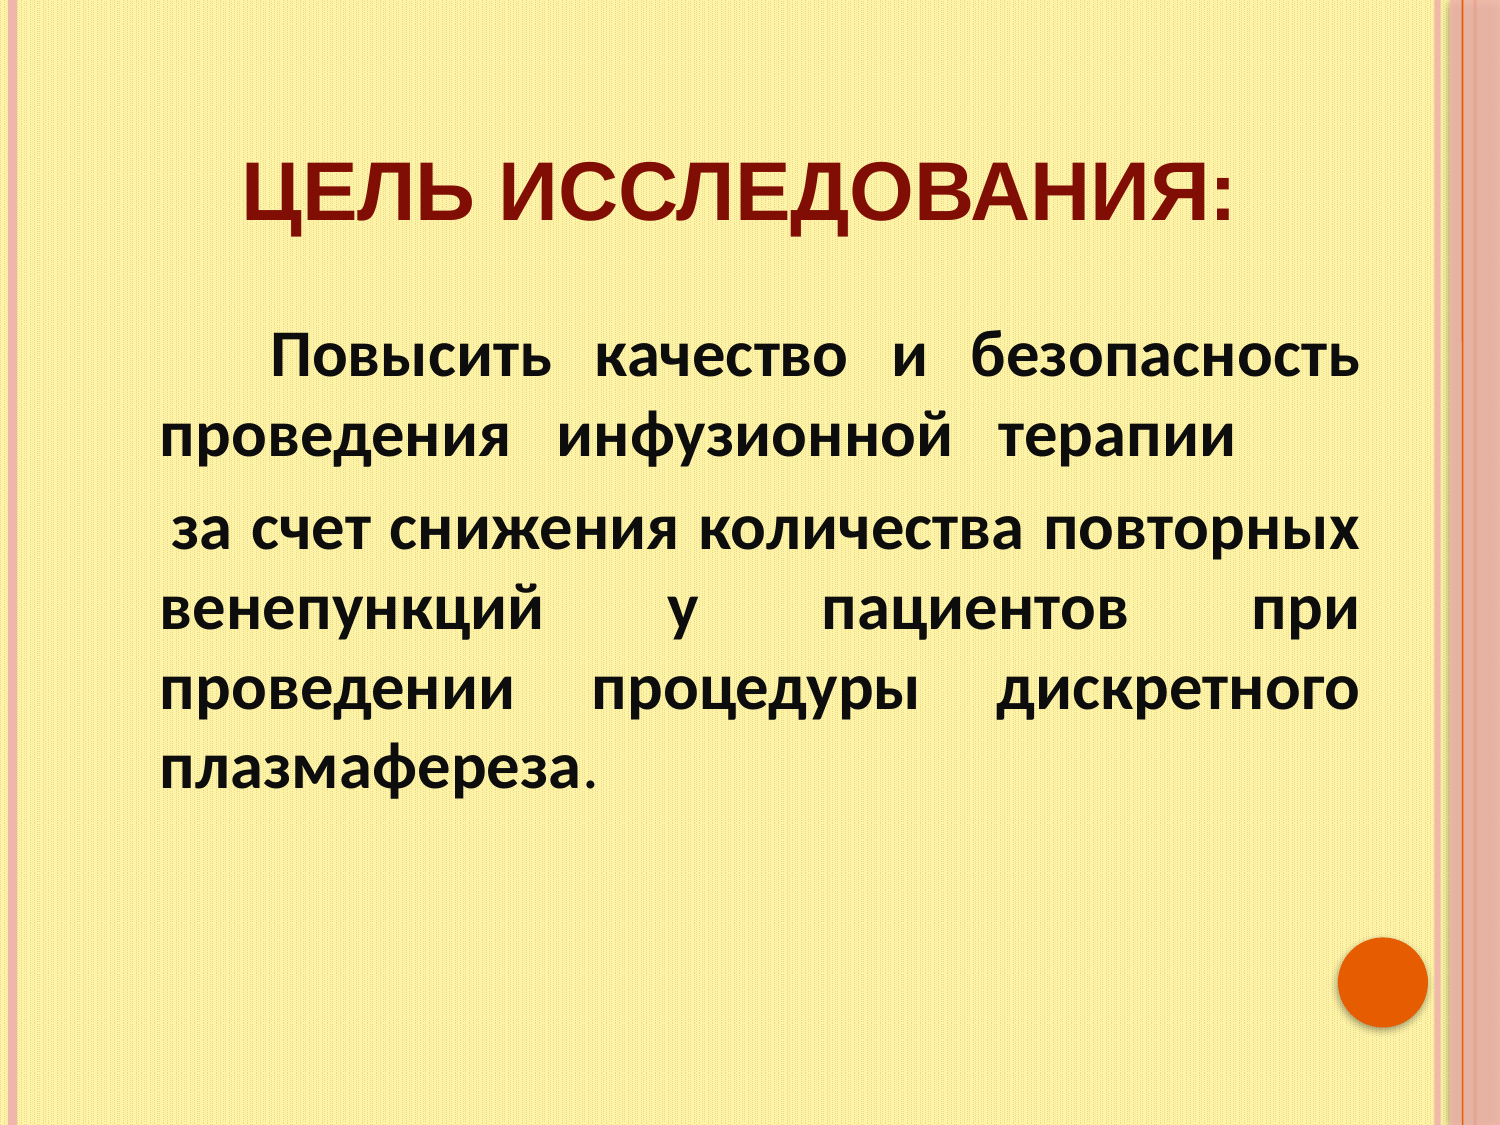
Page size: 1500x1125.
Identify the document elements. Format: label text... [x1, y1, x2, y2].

title Цель исследования: [64, 101, 1415, 245]
list Повысить качество и безопасность проведения инфузионной терапии за счет снижения количества повторных венепункций у пациентов при проведении процедуры дискретного плазмафереза. [100, 302, 1376, 1062]
